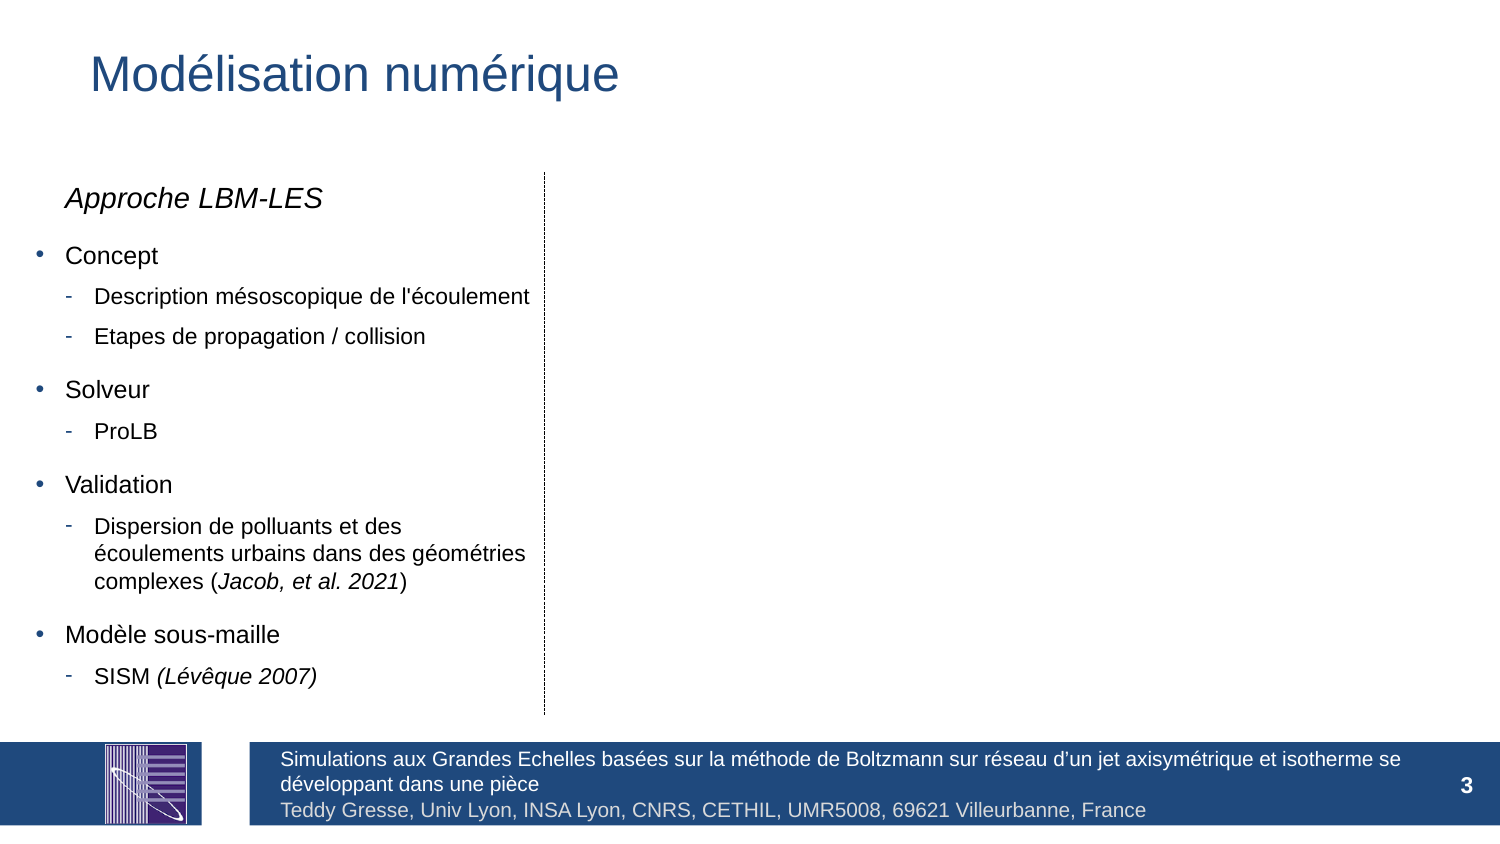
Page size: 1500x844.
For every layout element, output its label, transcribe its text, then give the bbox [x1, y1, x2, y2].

text_box Teddy Gresse, Univ Lyon, INSA Lyon, CNRS, CETHIL, UMR5008, 69621 Villeurbanne, France [265, 789, 1471, 825]
list Approche LBM-LES Concept Description mésoscopique de l'écoulement Etapes de propagation / collision Solveur ProLB Validation Dispersion de polluants et des écoulements urbains dans des géométries complexes (Jacob, et al. 2021) Modèle sous-maille SISM (Lévêque 2007) [20, 171, 544, 700]
text_box 3 [1445, 763, 1478, 806]
text_box Simulations aux Grandes Echelles basées sur la méthode de Boltzmann sur réseau d’un jet axisymétrique et isotherme se développant dans une pièce [265, 752, 1471, 788]
picture [105, 744, 187, 824]
title Modélisation numérique [75, 33, 1425, 133]
